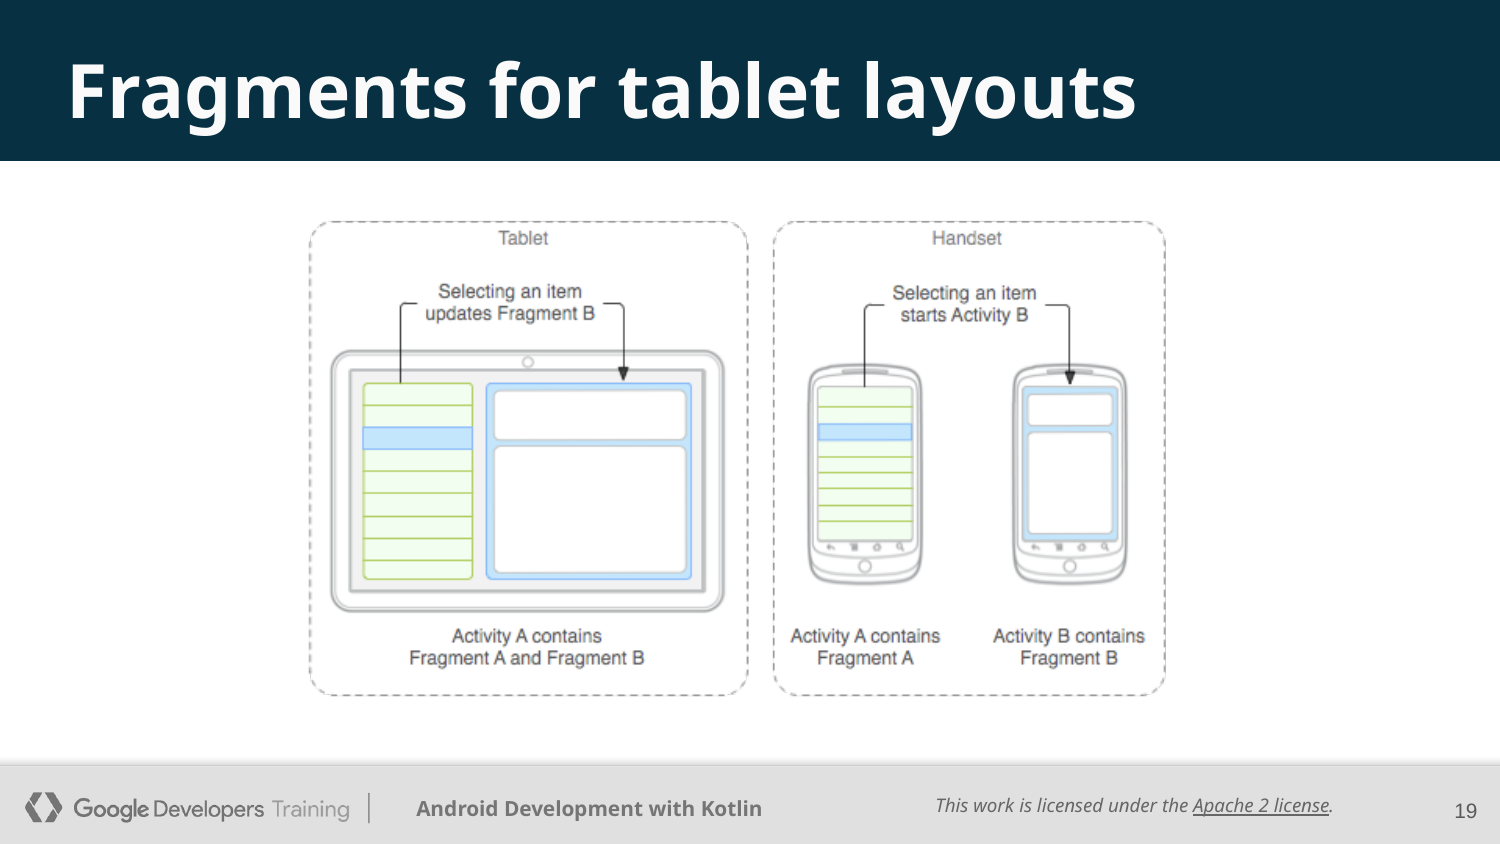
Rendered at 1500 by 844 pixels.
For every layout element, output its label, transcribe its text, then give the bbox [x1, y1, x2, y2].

slide_number ‹#› [1402, 777, 1493, 842]
picture [0, 161, 1500, 844]
title Fragments for tablet layouts [51, 28, 1449, 122]
